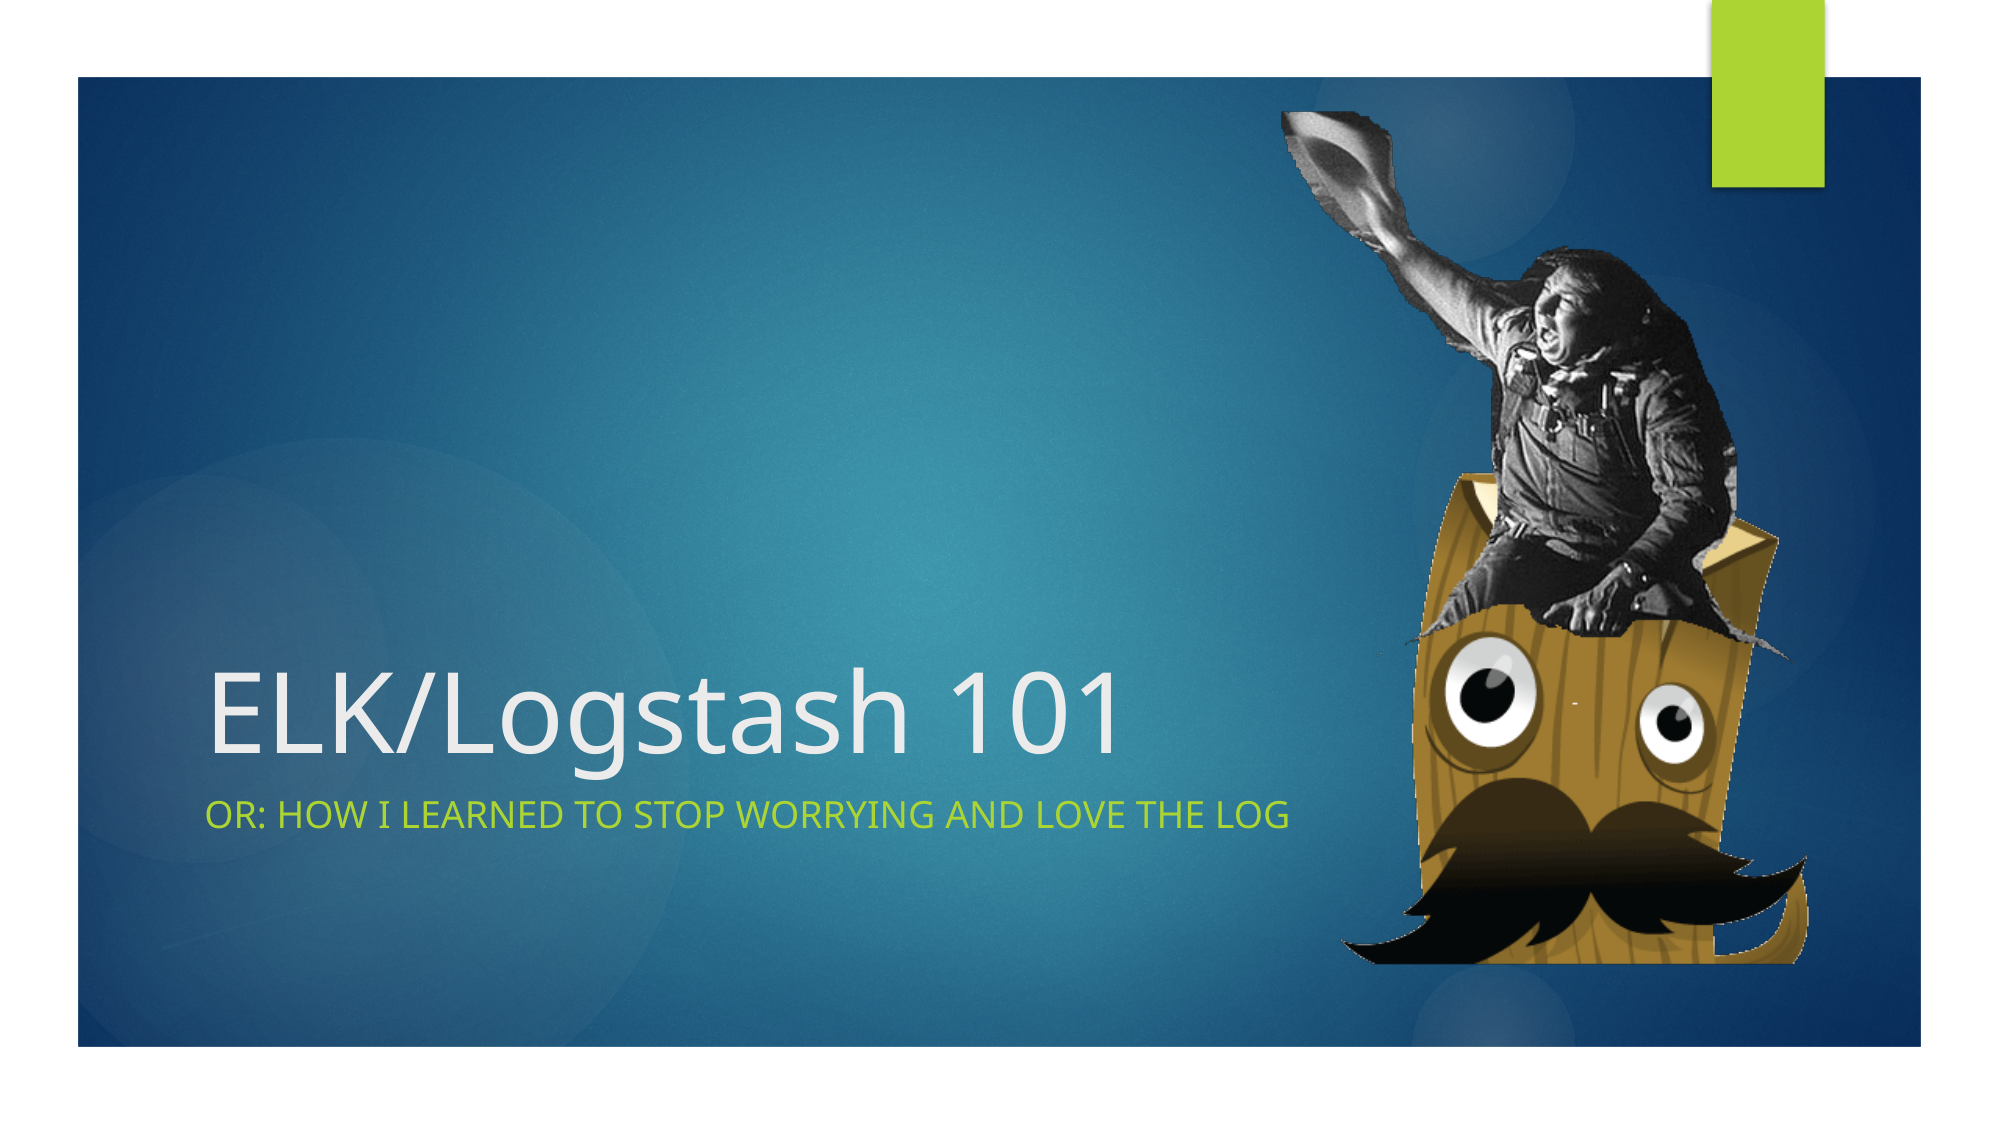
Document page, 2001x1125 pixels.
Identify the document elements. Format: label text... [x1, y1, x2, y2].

subtitle Or: How I learned to stop worrying and love the log [189, 783, 1257, 925]
title ELK/Logstash 101 [189, 344, 1257, 783]
picture [1263, 103, 1864, 991]
